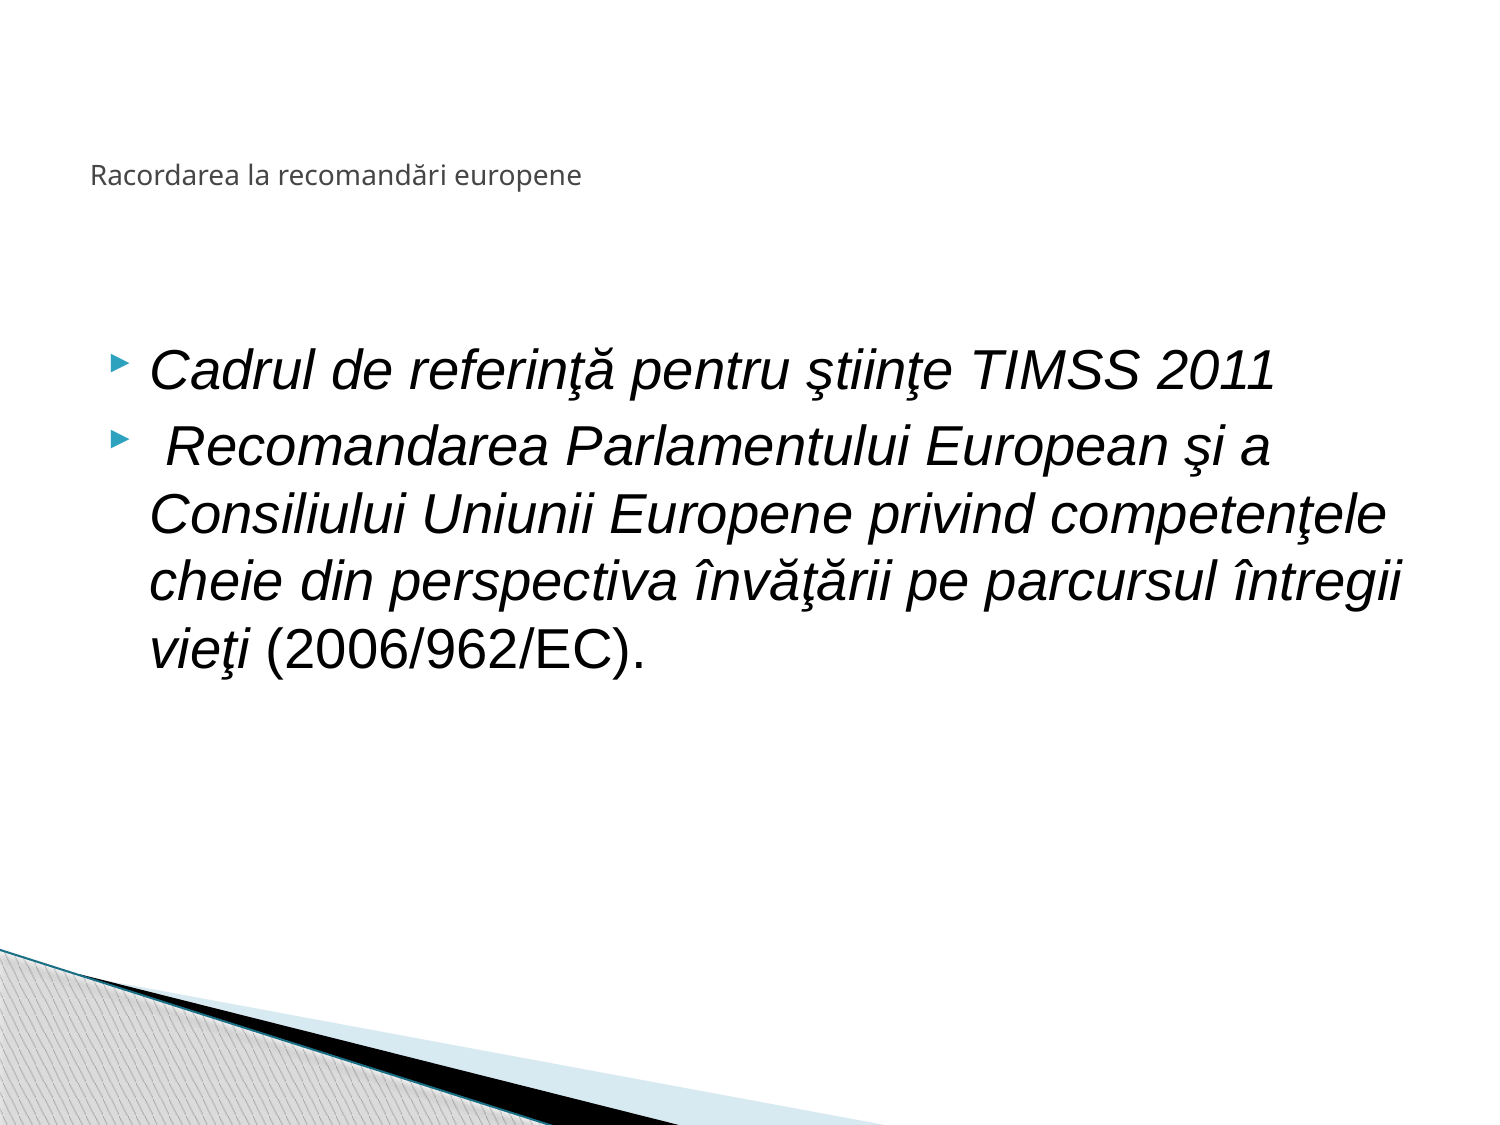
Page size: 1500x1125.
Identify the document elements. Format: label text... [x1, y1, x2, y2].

title Racordarea la recomandări europene [75, 149, 1425, 233]
list Cadrul de referinţă pentru ştiinţe TIMSS 2011 Recomandarea Parlamentului European şi a Consiliului Uniunii Europene privind competenţele cheie din perspectiva învăţării pe parcursul întregii vieţi (2006/962/EC). [75, 326, 1425, 986]
